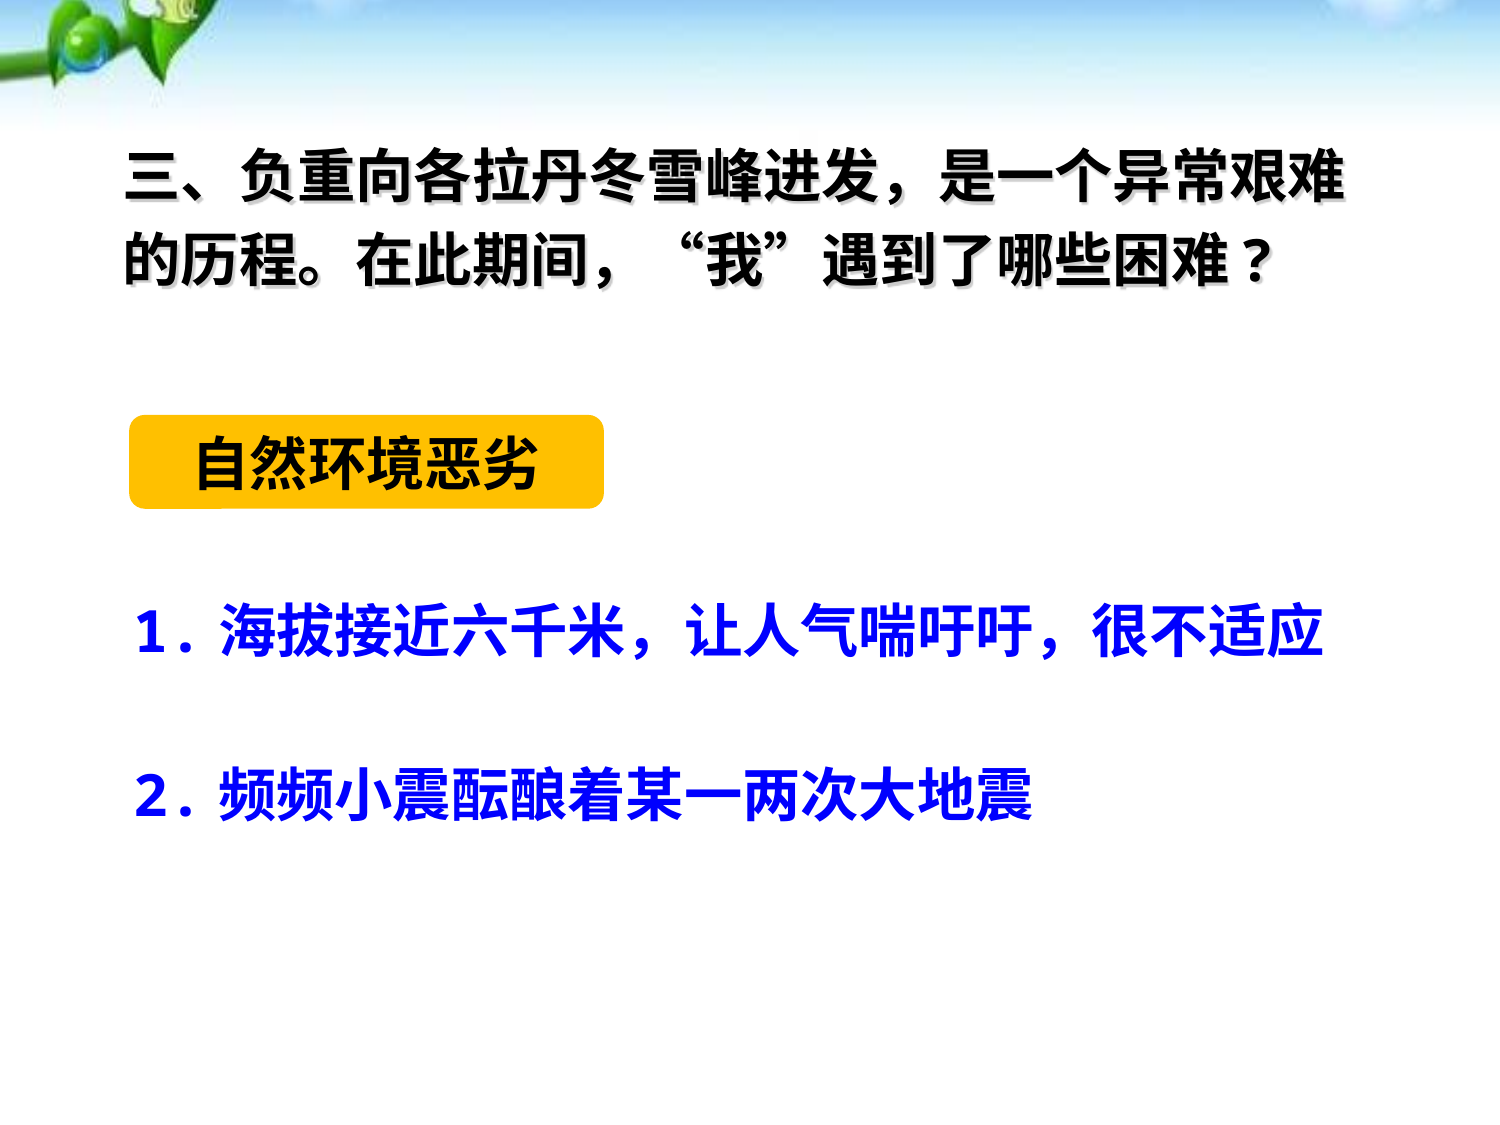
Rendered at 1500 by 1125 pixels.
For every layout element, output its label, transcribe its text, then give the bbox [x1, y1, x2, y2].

text_box 三、负重向各拉丹冬雪峰进发，是一个异常艰难的历程。在此期间，“我”遇到了哪些困难? [108, 117, 1385, 301]
text_box 1.海拔接近六千米，让人气喘吁吁，很不适应 [119, 587, 1408, 672]
text_box 2.频频小震酝酿着某一两次大地震 [119, 750, 1116, 836]
text_box 自然环境恶劣 [129, 414, 604, 509]
picture [0, 0, 1500, 1125]
